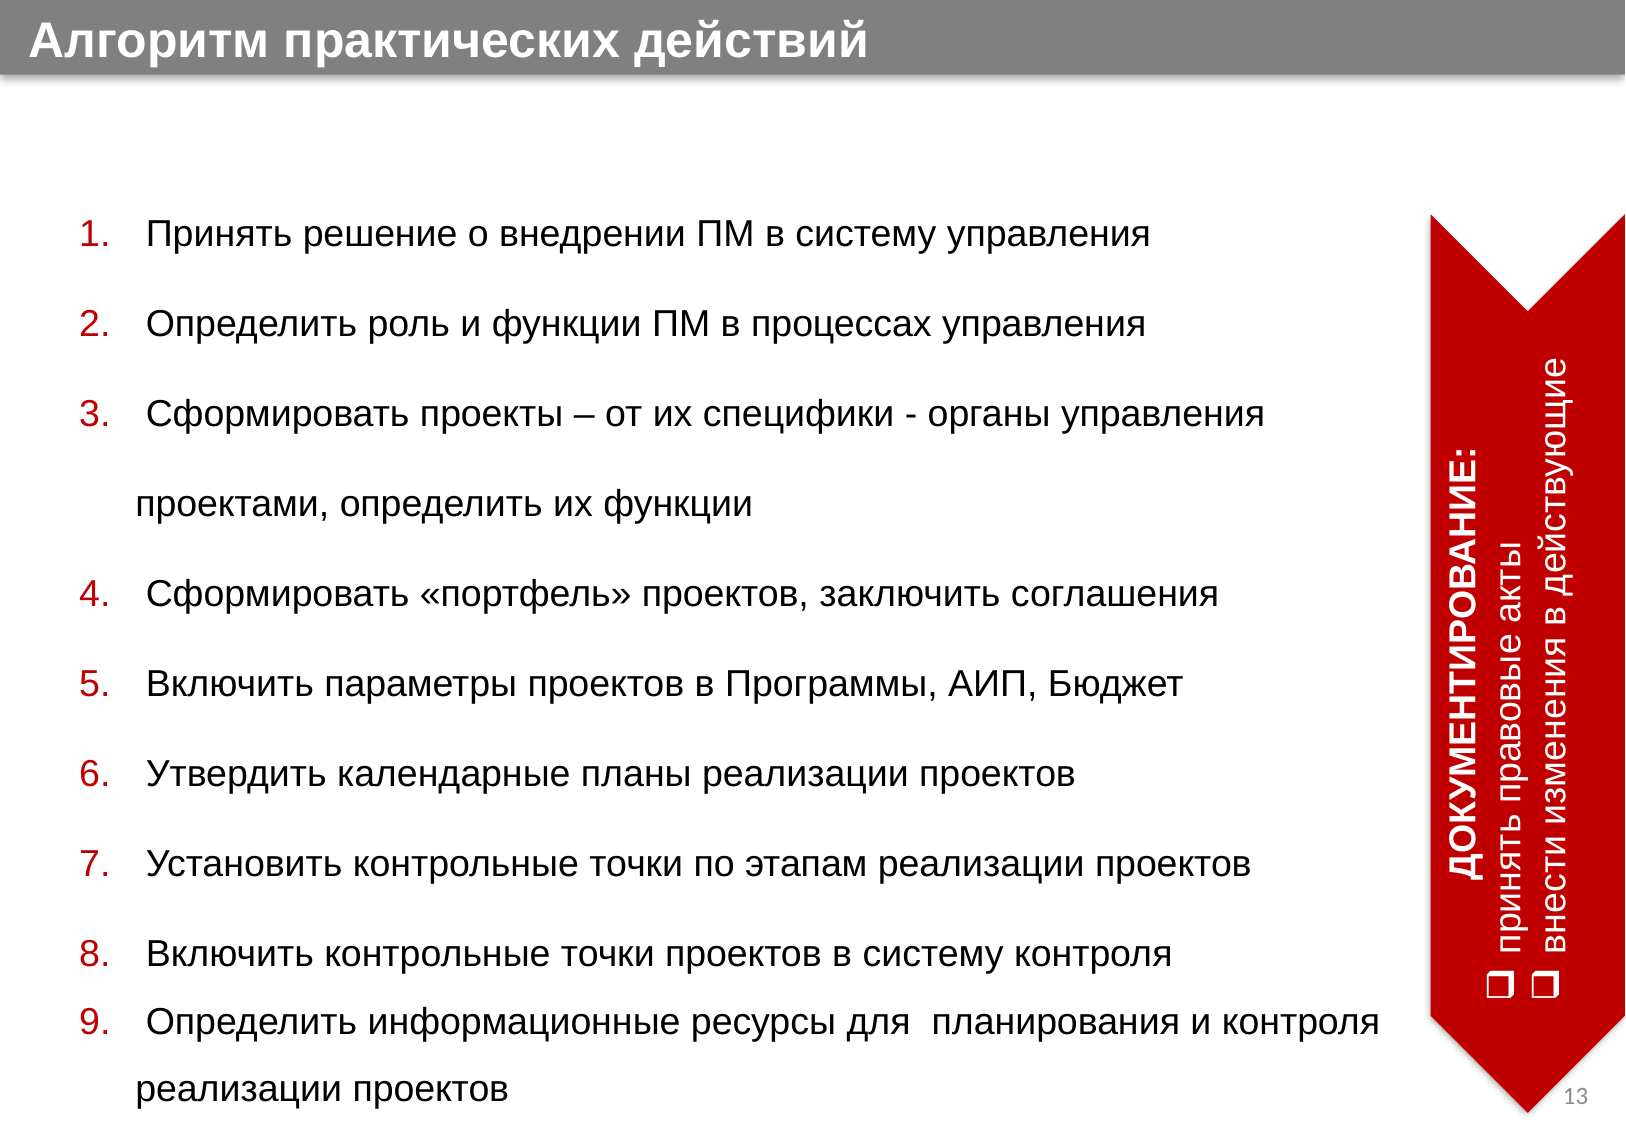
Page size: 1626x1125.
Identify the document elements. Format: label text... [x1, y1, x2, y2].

slide_number 13 [1237, 1065, 1604, 1125]
text_box Алгоритм практических действий [0, 0, 1625, 75]
text_box ДОКУМЕНТИРОВАНИЕ: принять правовые акты внести изменения в действующие [1430, 214, 1625, 1113]
text_box Принять решение о внедрении ПМ в систему управления Определить роль и функции ПМ в процессах управления Сформировать проекты – от их специфики - органы управления проектами, определить их функции Сформировать «портфель» проектов, заключить соглашения Включить параметры проектов в Программы, АИП, Бюджет Утвердить календарные планы реализации проектов Установить контрольные точки по этапам реализации проектов Включить контрольные точки проектов в систему контроля Определить информационные ресурсы для планирования и контроля реализации проектов [64, 156, 1480, 1117]
